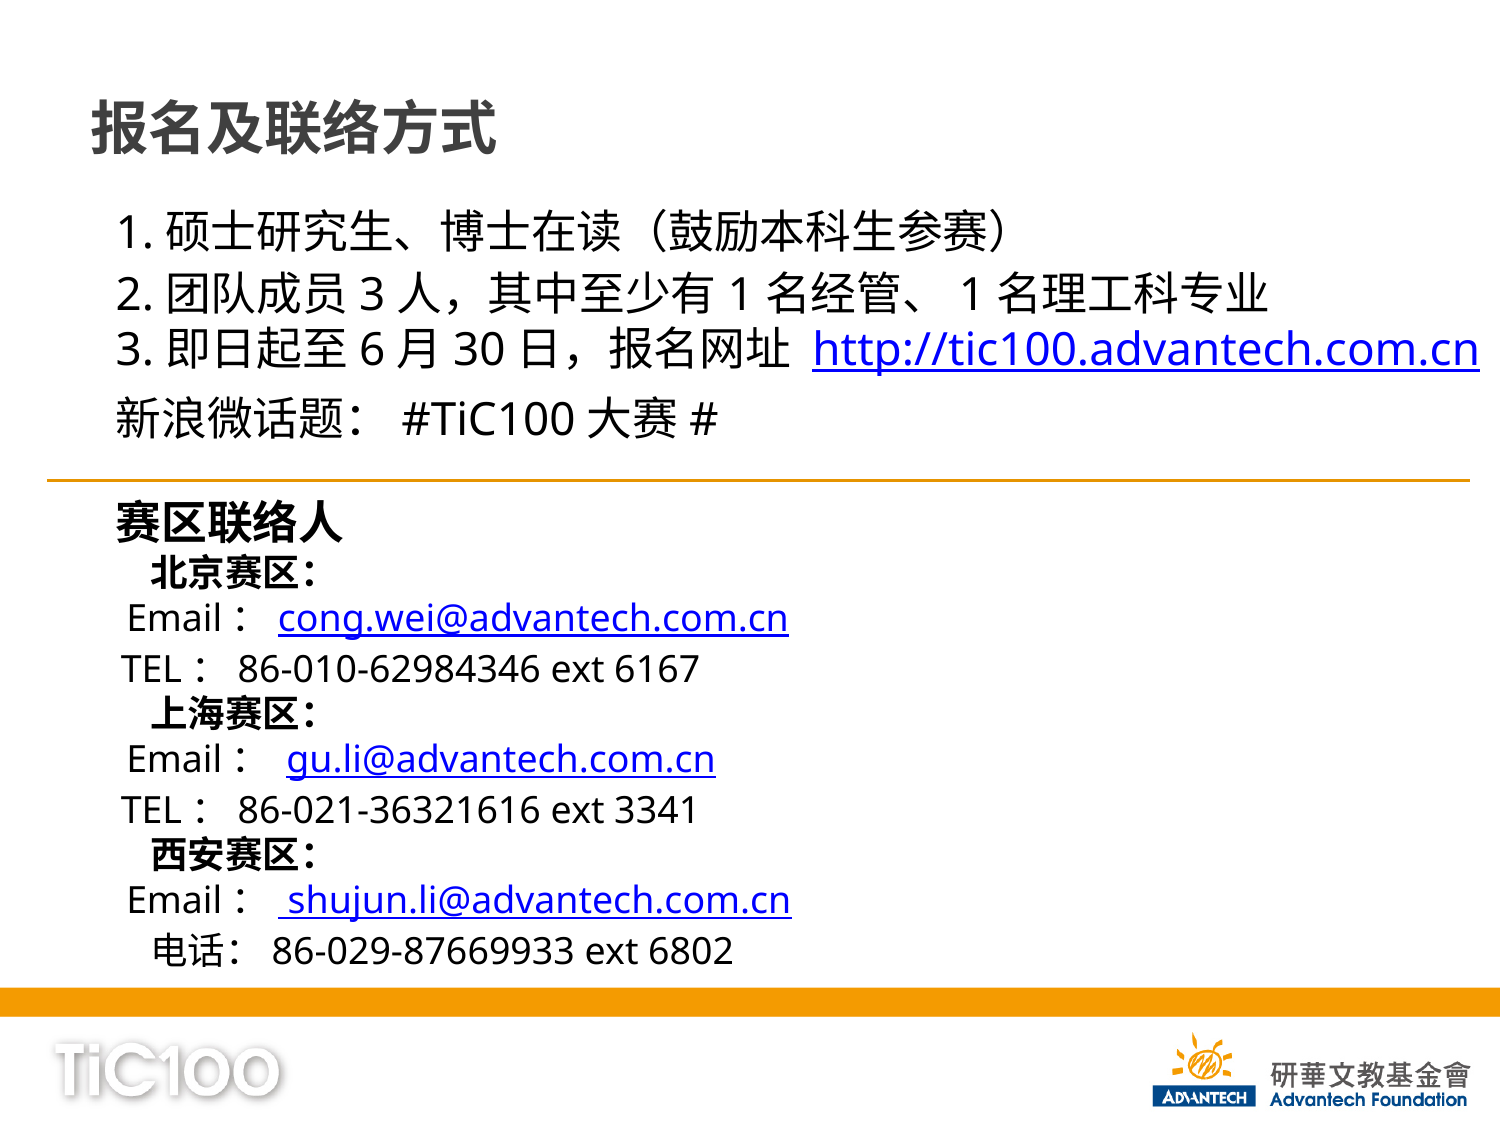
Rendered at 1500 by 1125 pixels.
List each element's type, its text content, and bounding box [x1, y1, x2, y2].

title 报名及联络方式 [75, 45, 1425, 209]
picture [0, 988, 1500, 1125]
text_box 1.硕士研究生、博士在读（鼓励本科生参赛） 2.团队成员3人，其中至少有1名经管、1名理工科专业 3.即日起至6月30日，报名网址 http://tic100.advantech.com.cn 新浪微话题：#TiC100大赛# 赛区联络人 北京赛区： Email：cong.wei@advantech.com.cn TEL：86-010-62984346 ext 6167 上海赛区： Email： gu.li@advantech.com.cn TEL：86-021-36321616 ext 3341 西安赛区： Email： shujun.li@advantech.com.cn 电话：86-029-87669933 ext 6802 [76, 62, 1500, 980]
